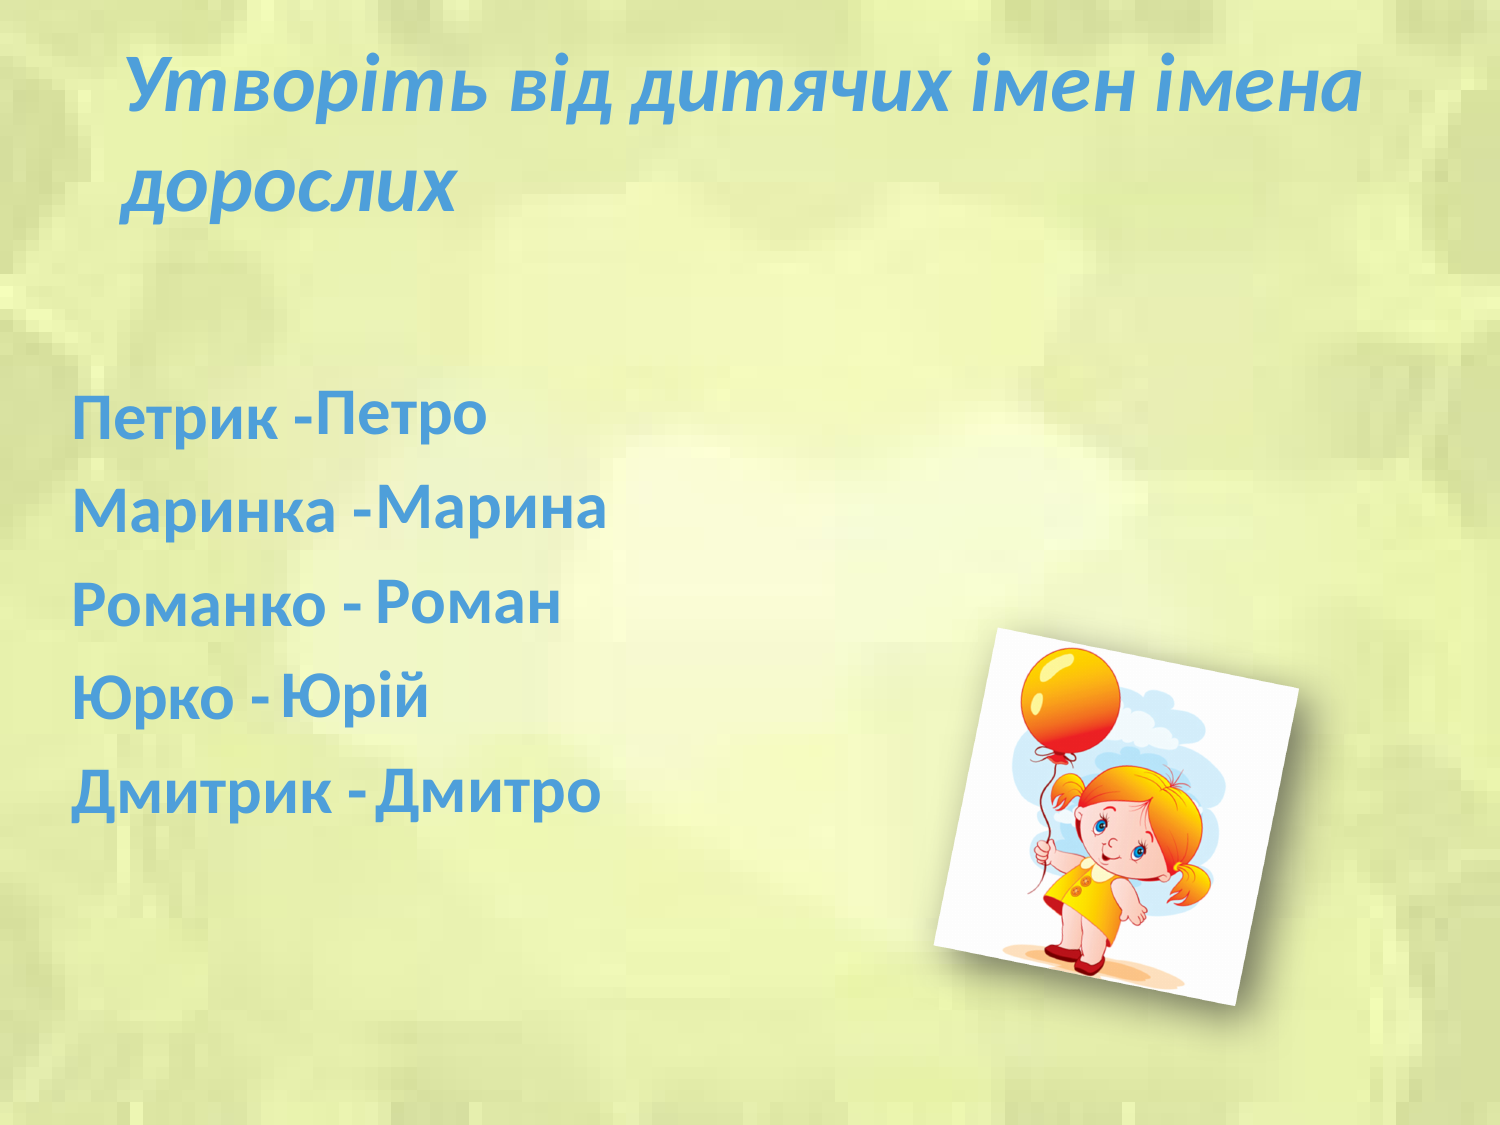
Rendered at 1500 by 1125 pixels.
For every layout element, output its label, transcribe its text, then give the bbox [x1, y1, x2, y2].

list Петрик - Маринка - Романко - Юрко - Дмитрик - [41, 267, 432, 835]
text_box Роман [360, 549, 786, 644]
picture [0, 0, 1500, 1125]
text_box Петро [301, 360, 680, 455]
title Утворіть від дитячих імен імена дорослих [106, 20, 1500, 244]
text_box Марина [360, 454, 845, 550]
text_box Дмитро [360, 738, 668, 833]
text_box Юрій [265, 643, 632, 739]
